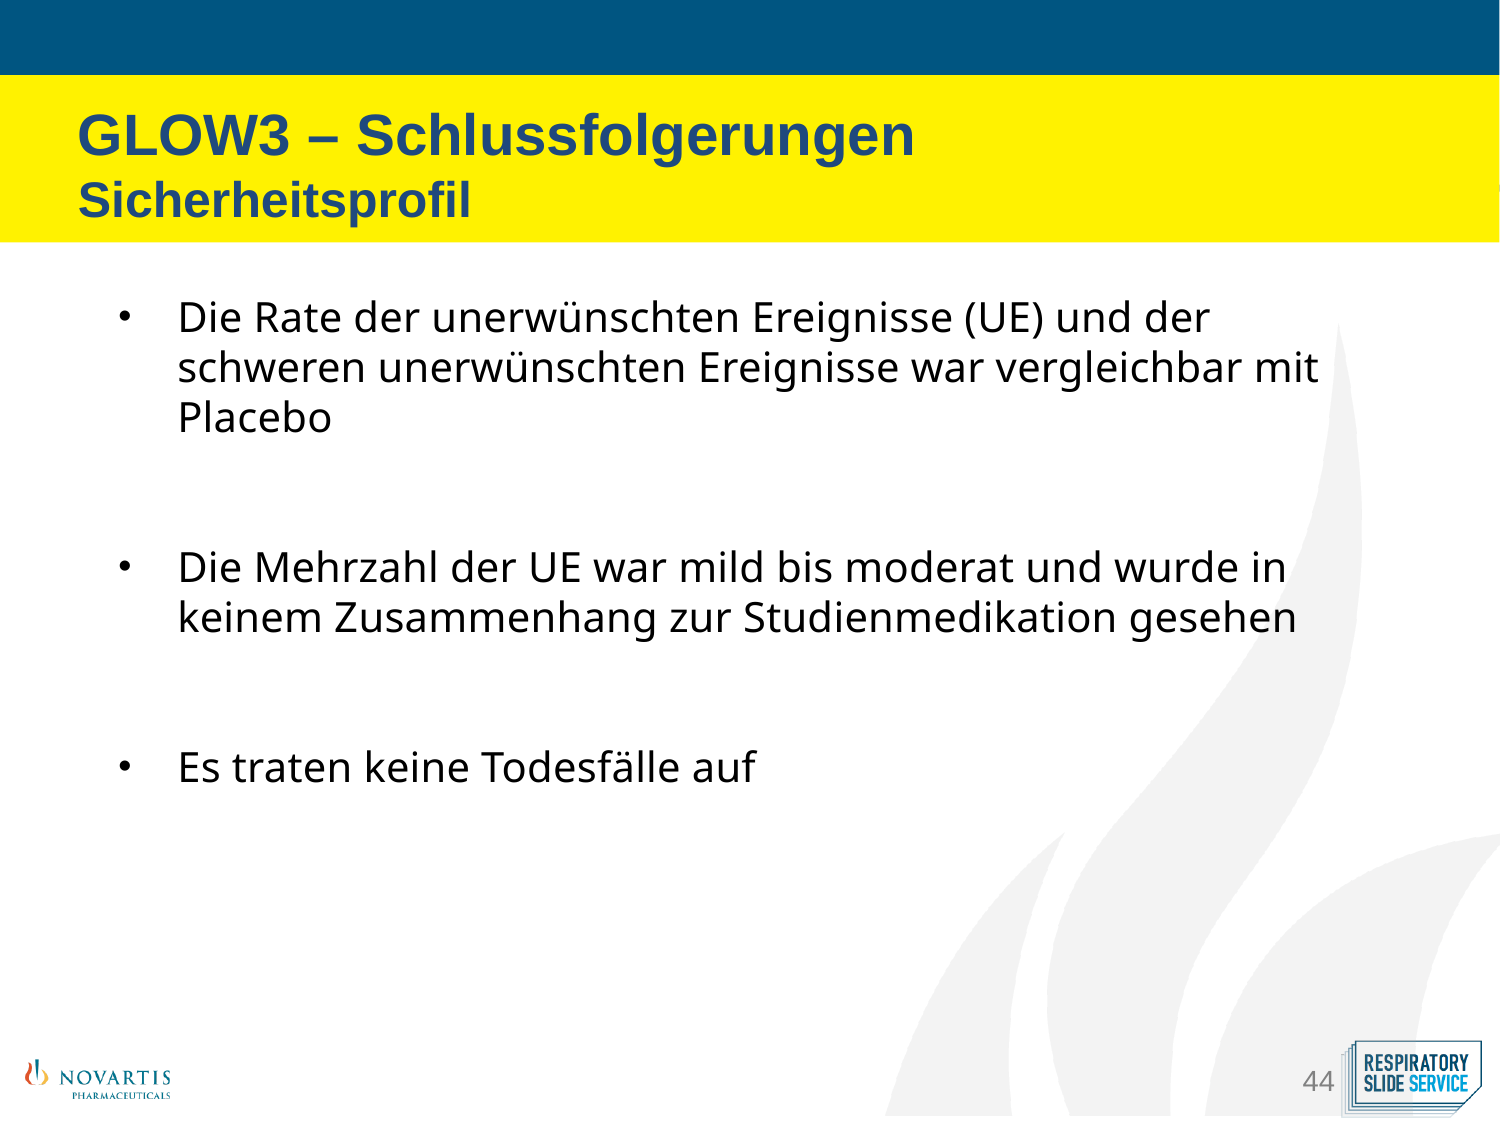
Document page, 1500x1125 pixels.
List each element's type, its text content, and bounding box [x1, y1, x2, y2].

text_box GLOW3 – Schlussfolgerungen Sicherheitsprofil [63, 90, 1389, 235]
picture [1328, 1027, 1497, 1125]
picture [25, 1059, 170, 1099]
text_box [43, 32, 1438, 182]
text_box Die Rate der unerwünschten Ereignisse (UE) und der schweren unerwünschten Ereignisse war vergleichbar mit Placebo Die Mehrzahl der UE war mild bis moderat und wurde in keinem Zusammenhang zur Studienmedikation gesehen Es traten keine Todesfälle auf [118, 290, 1333, 934]
